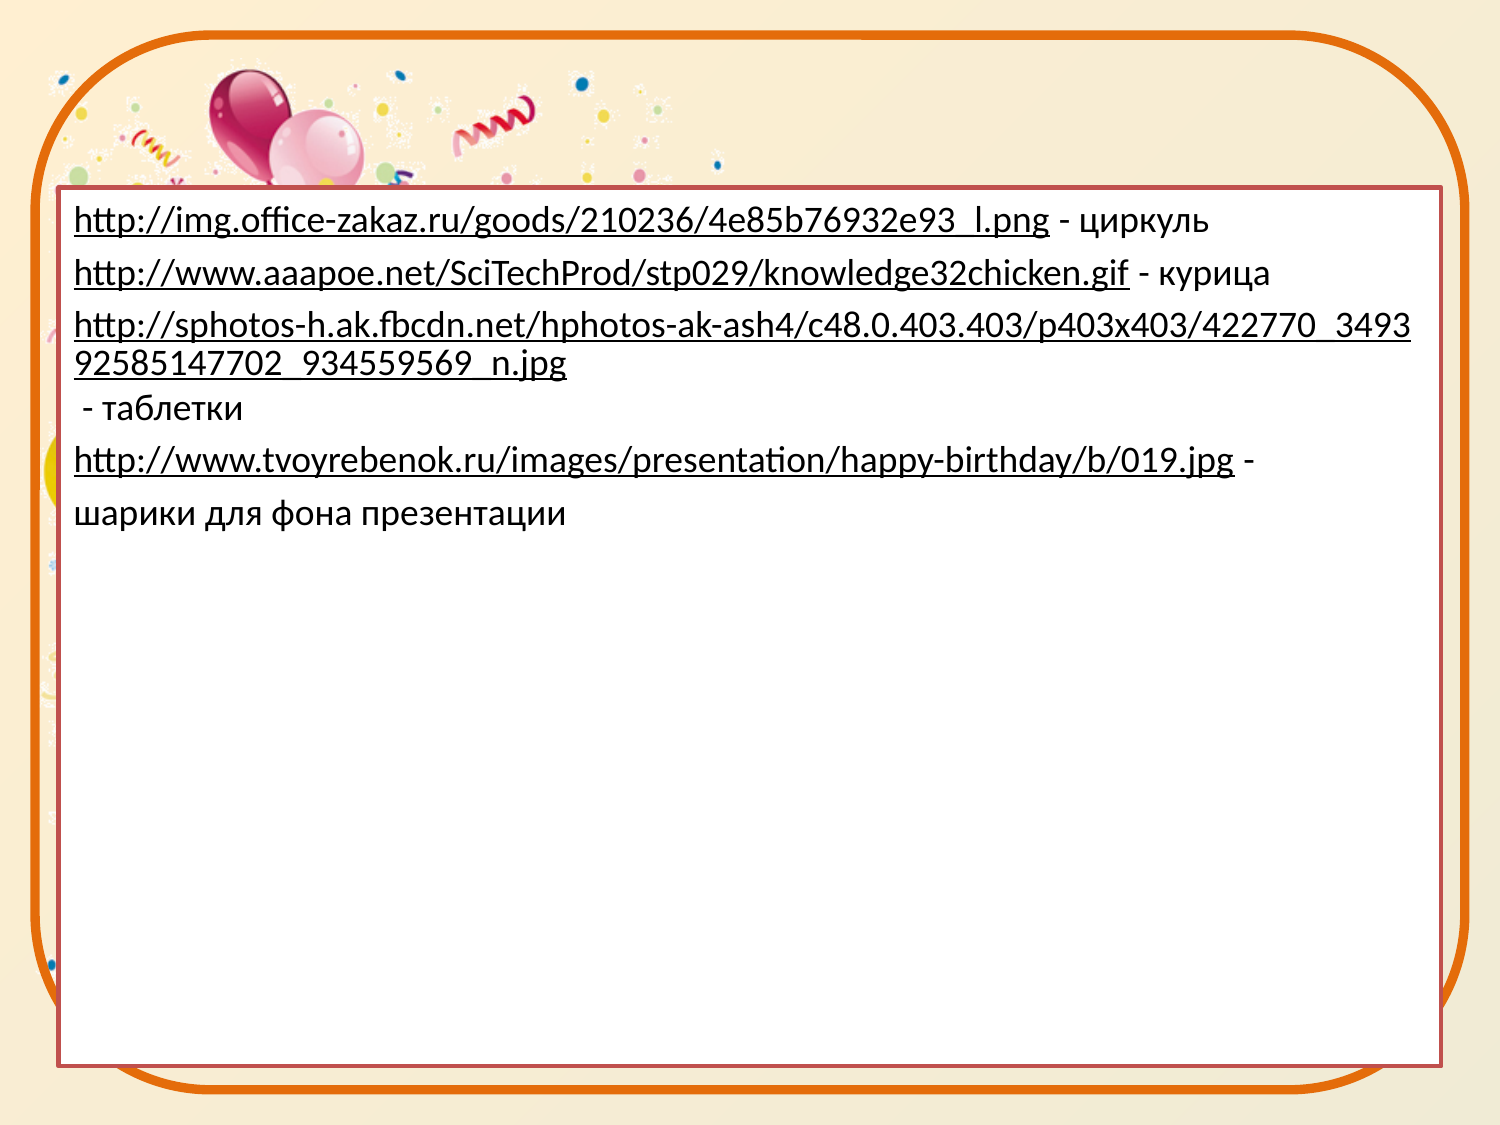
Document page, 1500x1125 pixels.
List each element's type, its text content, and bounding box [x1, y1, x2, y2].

list http://img.office-zakaz.ru/goods/210236/4e85b76932e93_l.png - циркуль http://www.aaapoe.net/SciTechProd/stp029/knowledge32chicken.gif - курица http://sphotos-h.ak.fbcdn.net/hphotos-ak-ash4/c48.0.403.403/p403x403/422770_349392585147702_934559569_n.jpg - таблетки http://www.tvoyrebenok.ru/images/presentation/happy-birthday/b/019.jpg - шарики для фона презентации [56, 185, 1443, 1068]
picture [40, 58, 778, 984]
picture [23, 58, 113, 1067]
